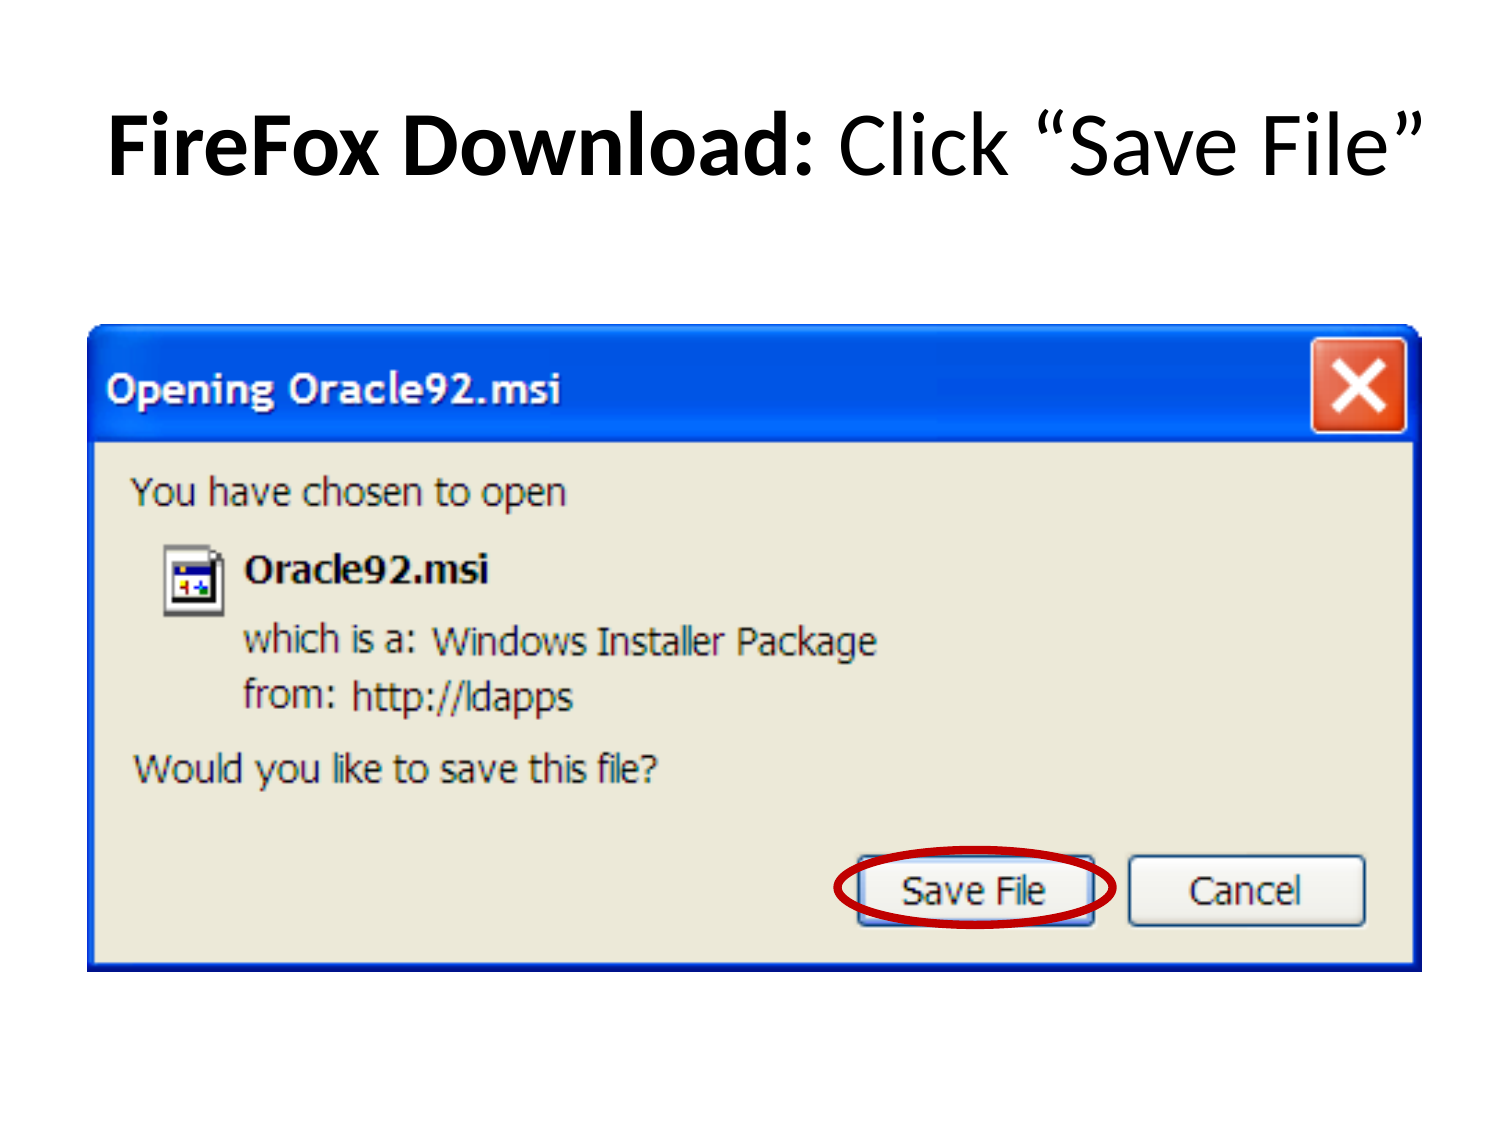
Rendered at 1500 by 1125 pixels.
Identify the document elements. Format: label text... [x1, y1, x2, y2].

title FireFox Download: Click “Save File” [75, 45, 1463, 233]
picture [87, 324, 1422, 972]
